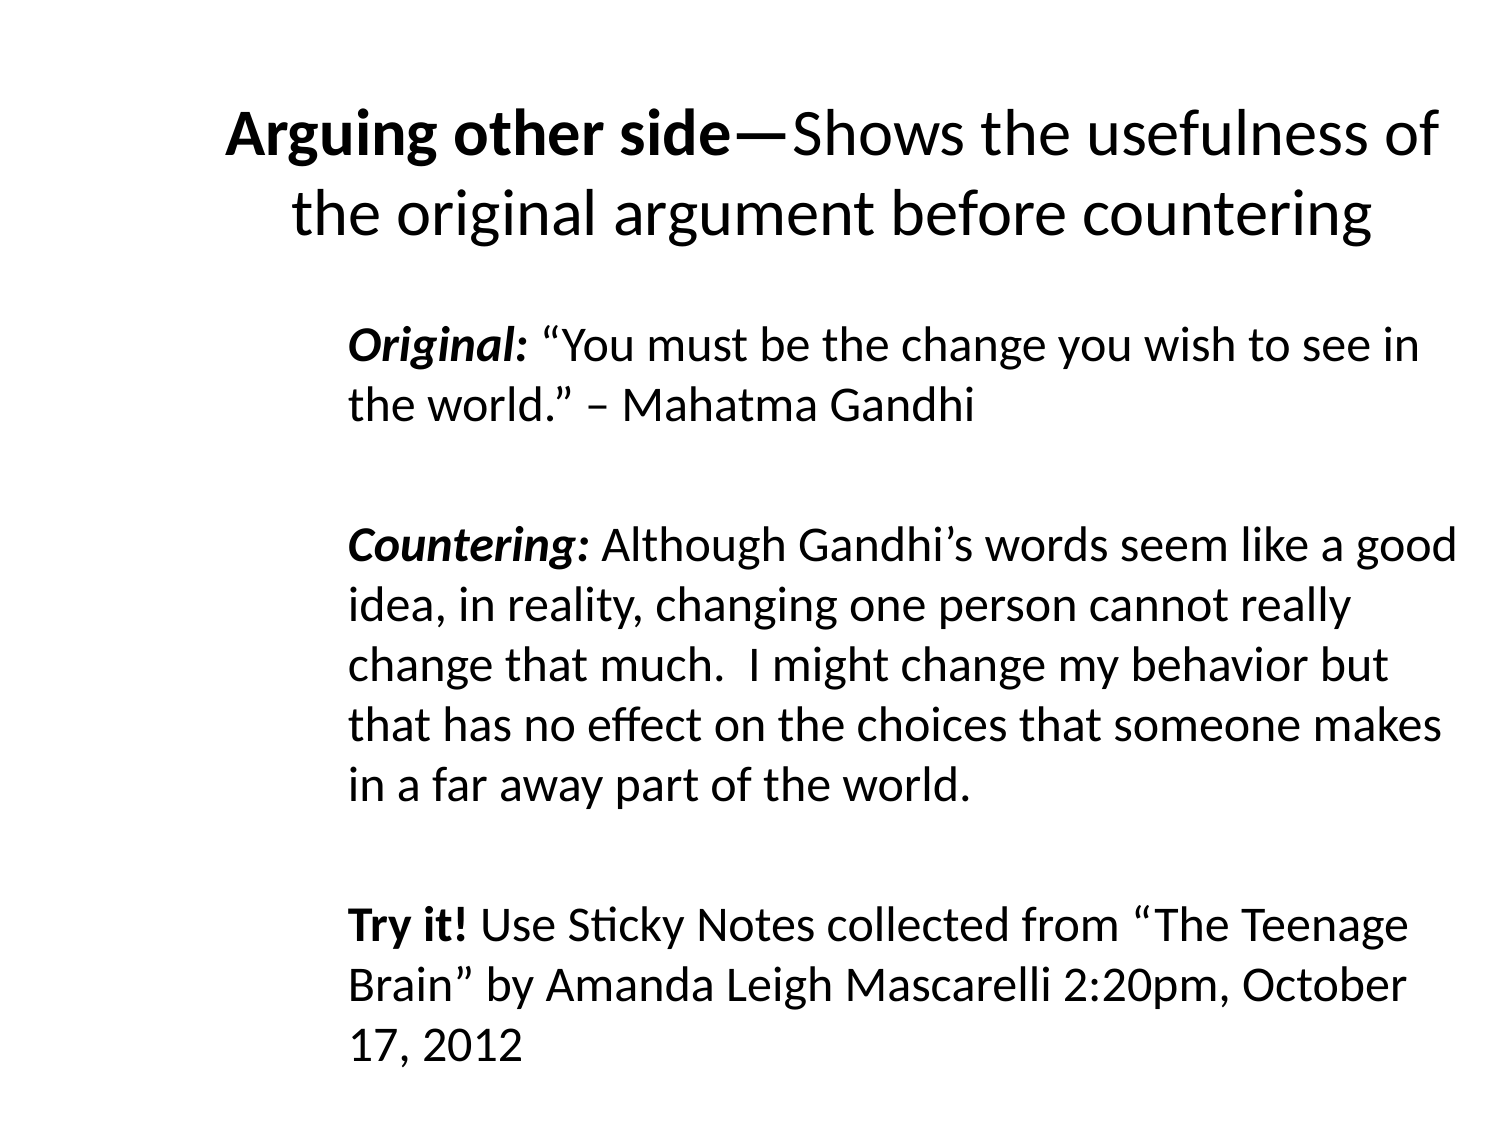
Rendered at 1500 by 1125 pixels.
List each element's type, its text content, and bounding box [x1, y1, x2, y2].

list Original: “You must be the change you wish to see in the world.” – Mahatma Gandhi Countering: Although Gandhi’s words seem like a good idea, in reality, changing one person cannot really change that much. I might change my behavior but that has no effect on the choices that someone makes in a far away part of the world. Try it! Use Sticky Notes collected from “The Teenage Brain” by Amanda Leigh Mascarelli 2:20pm, October 17, 2012 [332, 304, 1477, 1125]
title Arguing other side—Shows the usefulness of the original argument before countering [207, 59, 1458, 278]
